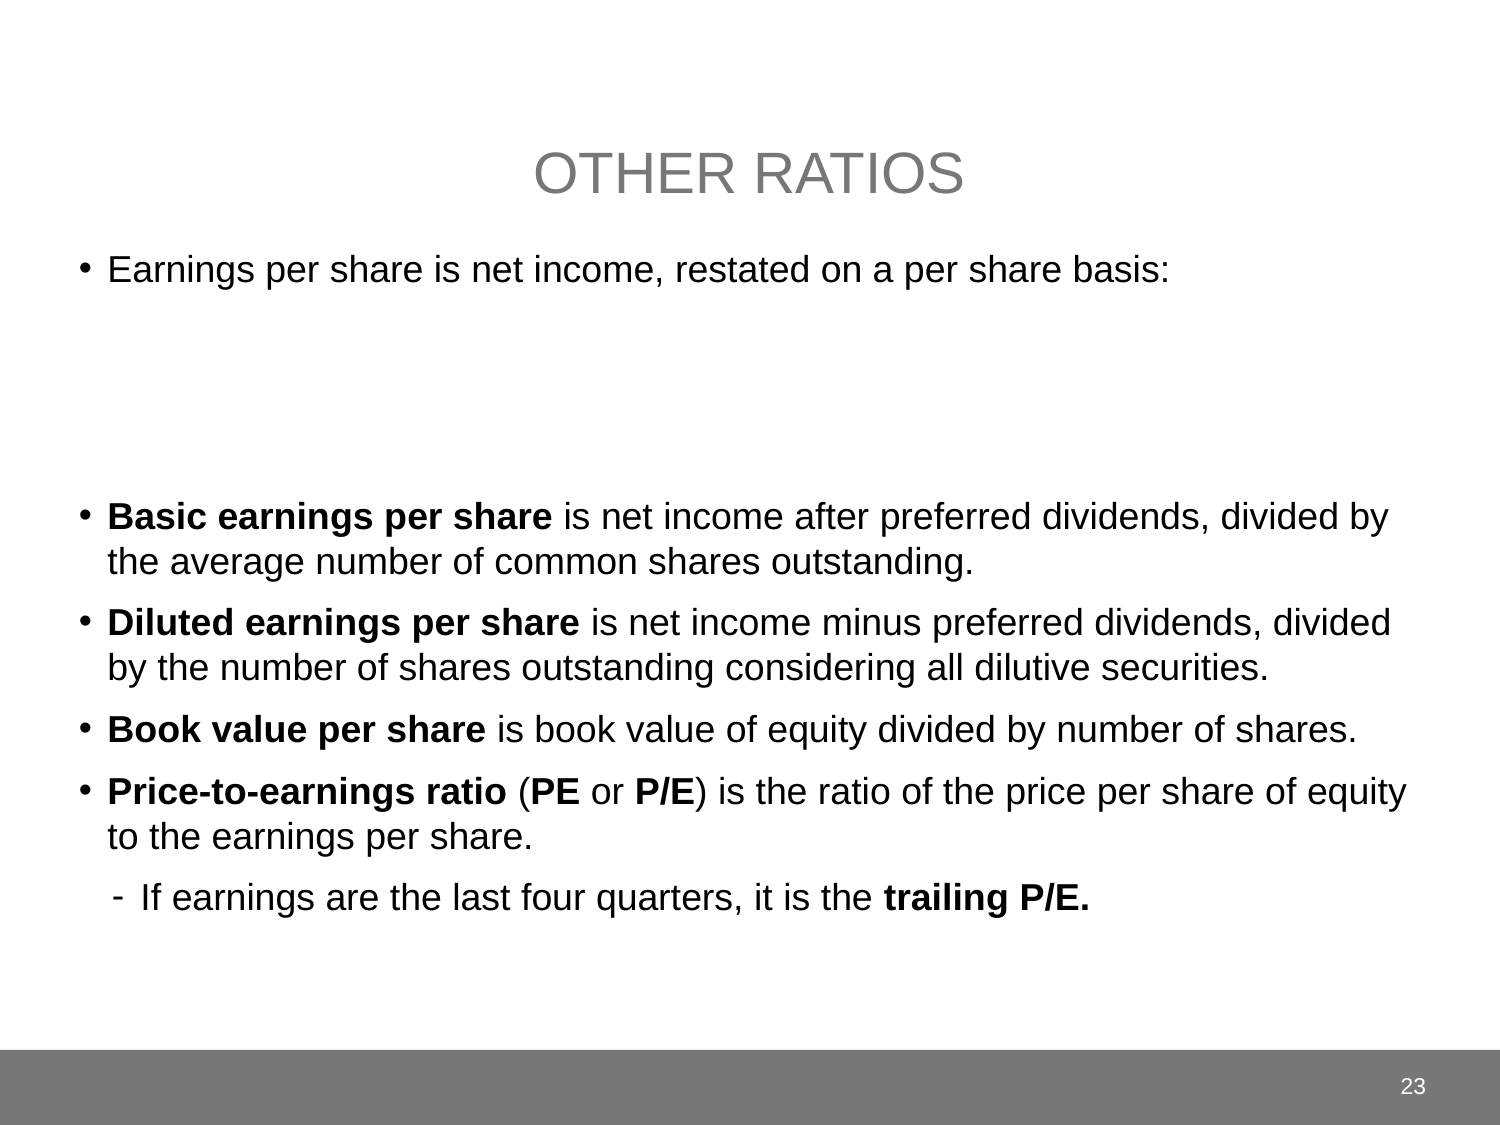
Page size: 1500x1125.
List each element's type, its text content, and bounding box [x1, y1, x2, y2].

title Other Ratios [62, 24, 1437, 213]
slide_number 23 [1312, 1055, 1442, 1116]
